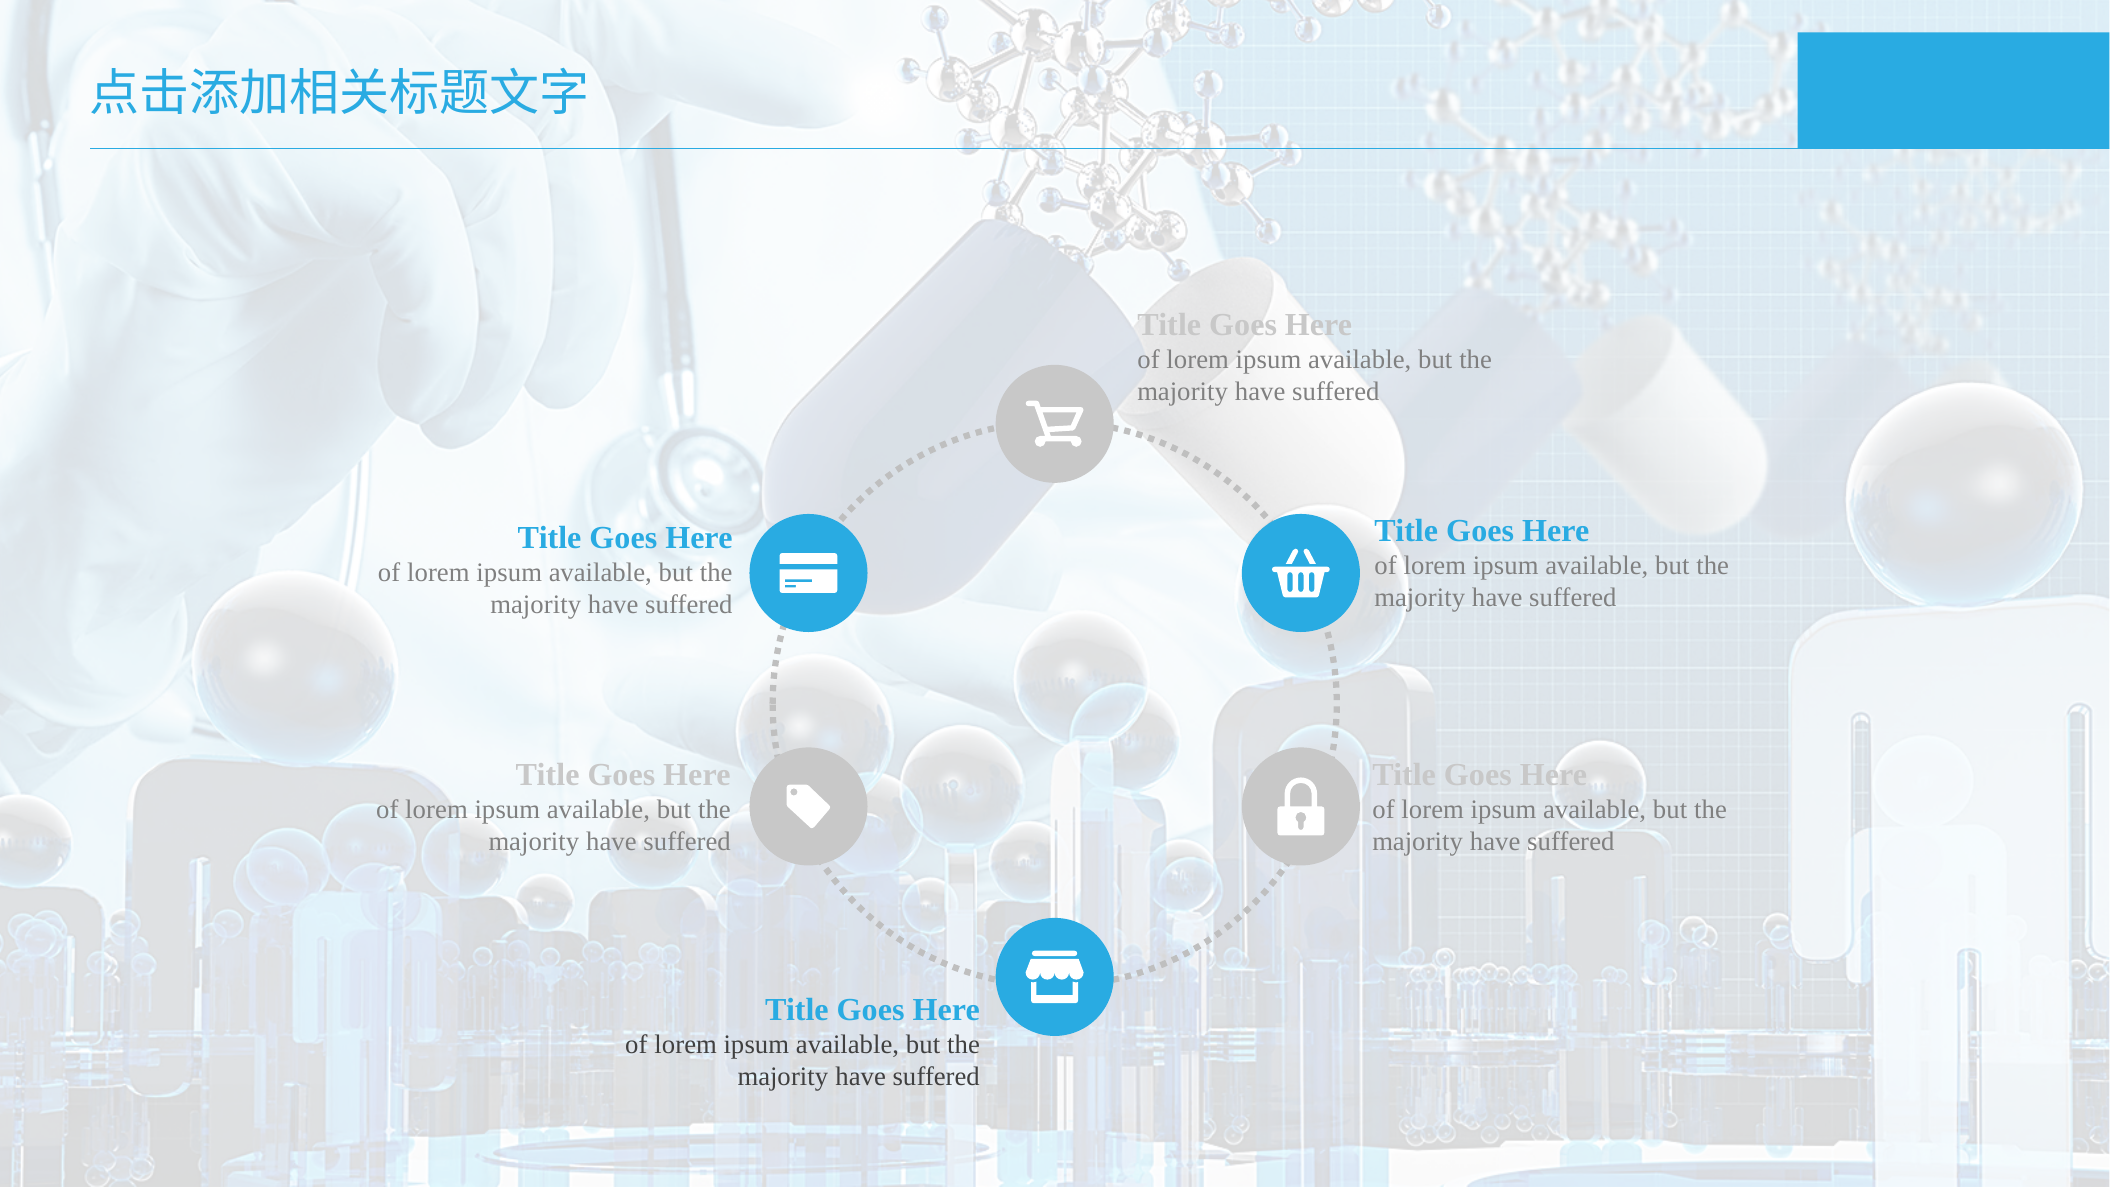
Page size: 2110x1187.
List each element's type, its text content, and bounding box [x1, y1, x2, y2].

text_box Title Goes Here of lorem ipsum available, but the majority have suffered [358, 516, 733, 620]
text_box Title Goes Here of lorem ipsum available, but the majority have suffered [356, 752, 731, 856]
text_box Title Goes Here of lorem ipsum available, but the majority have suffered [606, 987, 981, 1091]
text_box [995, 364, 1114, 483]
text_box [1241, 747, 1360, 866]
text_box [749, 747, 868, 866]
text_box 点击添加相关标题文字 [89, 60, 618, 121]
text_box [771, 427, 1338, 981]
text_box [1797, 31, 2110, 148]
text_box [1241, 513, 1360, 633]
text_box Title Goes Here of lorem ipsum available, but the majority have suffered [1137, 302, 1512, 406]
text_box Title Goes Here of lorem ipsum available, but the majority have suffered [1372, 753, 1747, 857]
text_box Title Goes Here of lorem ipsum available, but the majority have suffered [1374, 509, 1749, 612]
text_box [995, 917, 1114, 1036]
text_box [749, 513, 868, 633]
